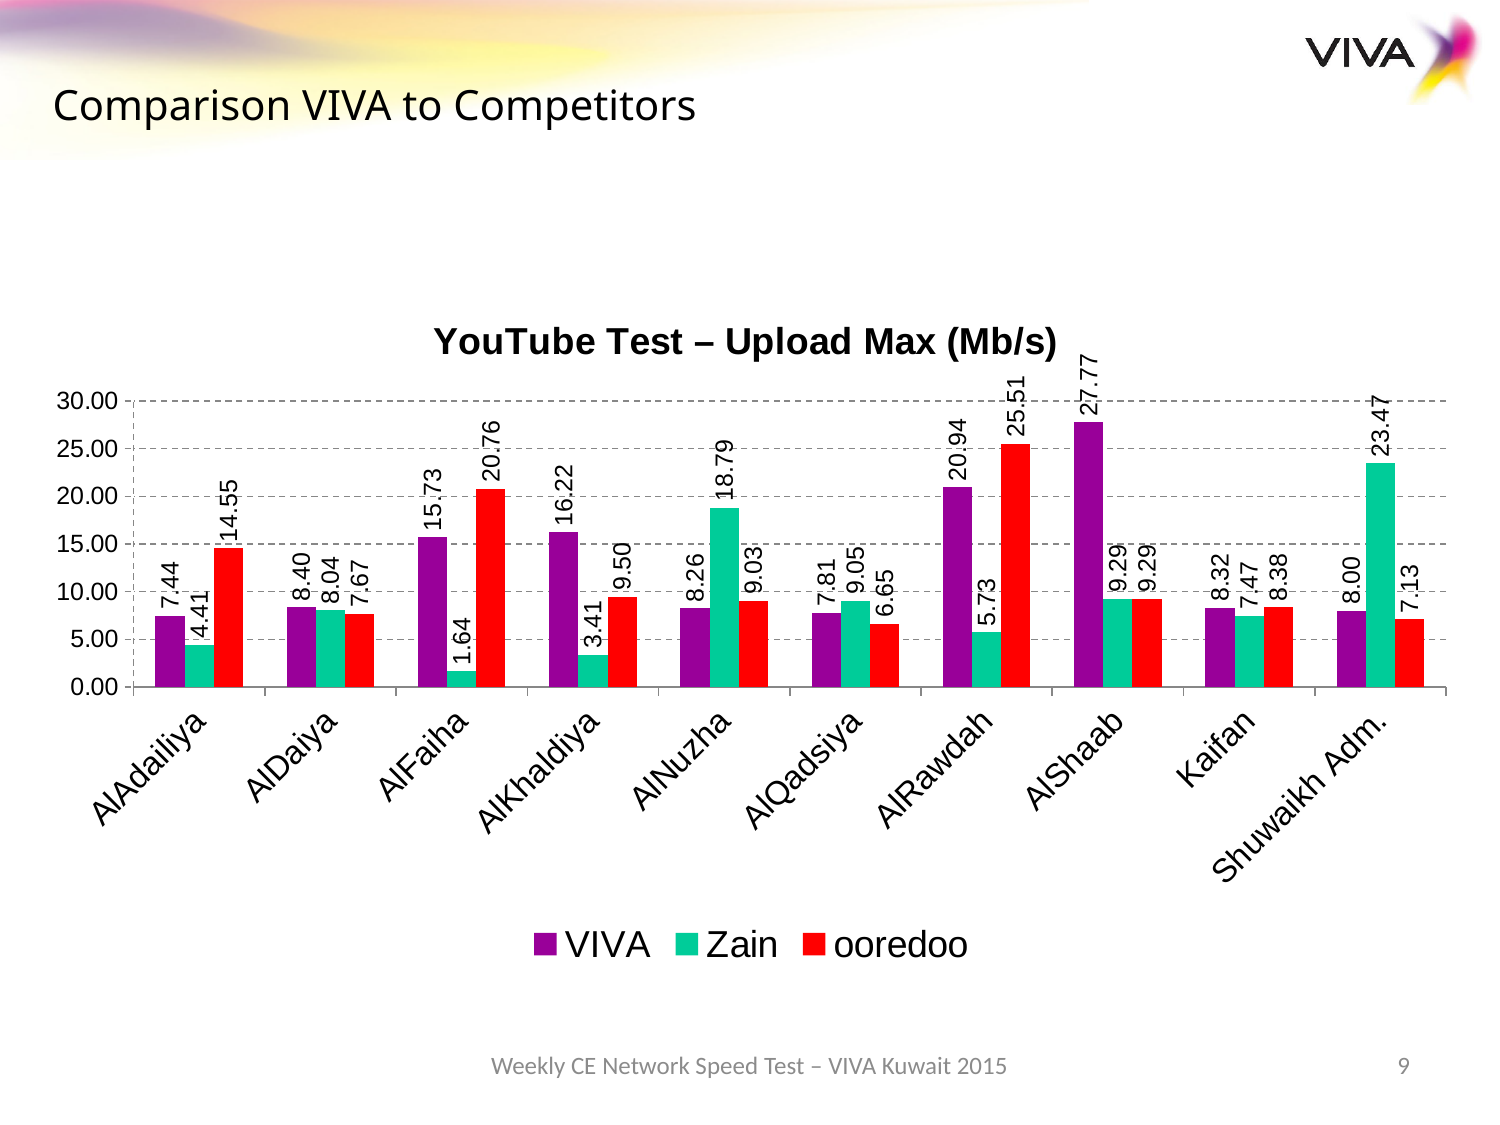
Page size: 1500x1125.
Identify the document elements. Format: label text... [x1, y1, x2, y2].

text_box Weekly CE Network Speed Test – VIVA Kuwait 2015 [205, 1042, 1074, 1103]
text_box 9 [1074, 1042, 1425, 1103]
chart [27, 287, 1476, 974]
text_box Comparison VIVA to Competitors [37, 24, 1278, 184]
picture [0, 0, 1089, 160]
picture [1300, 12, 1485, 105]
